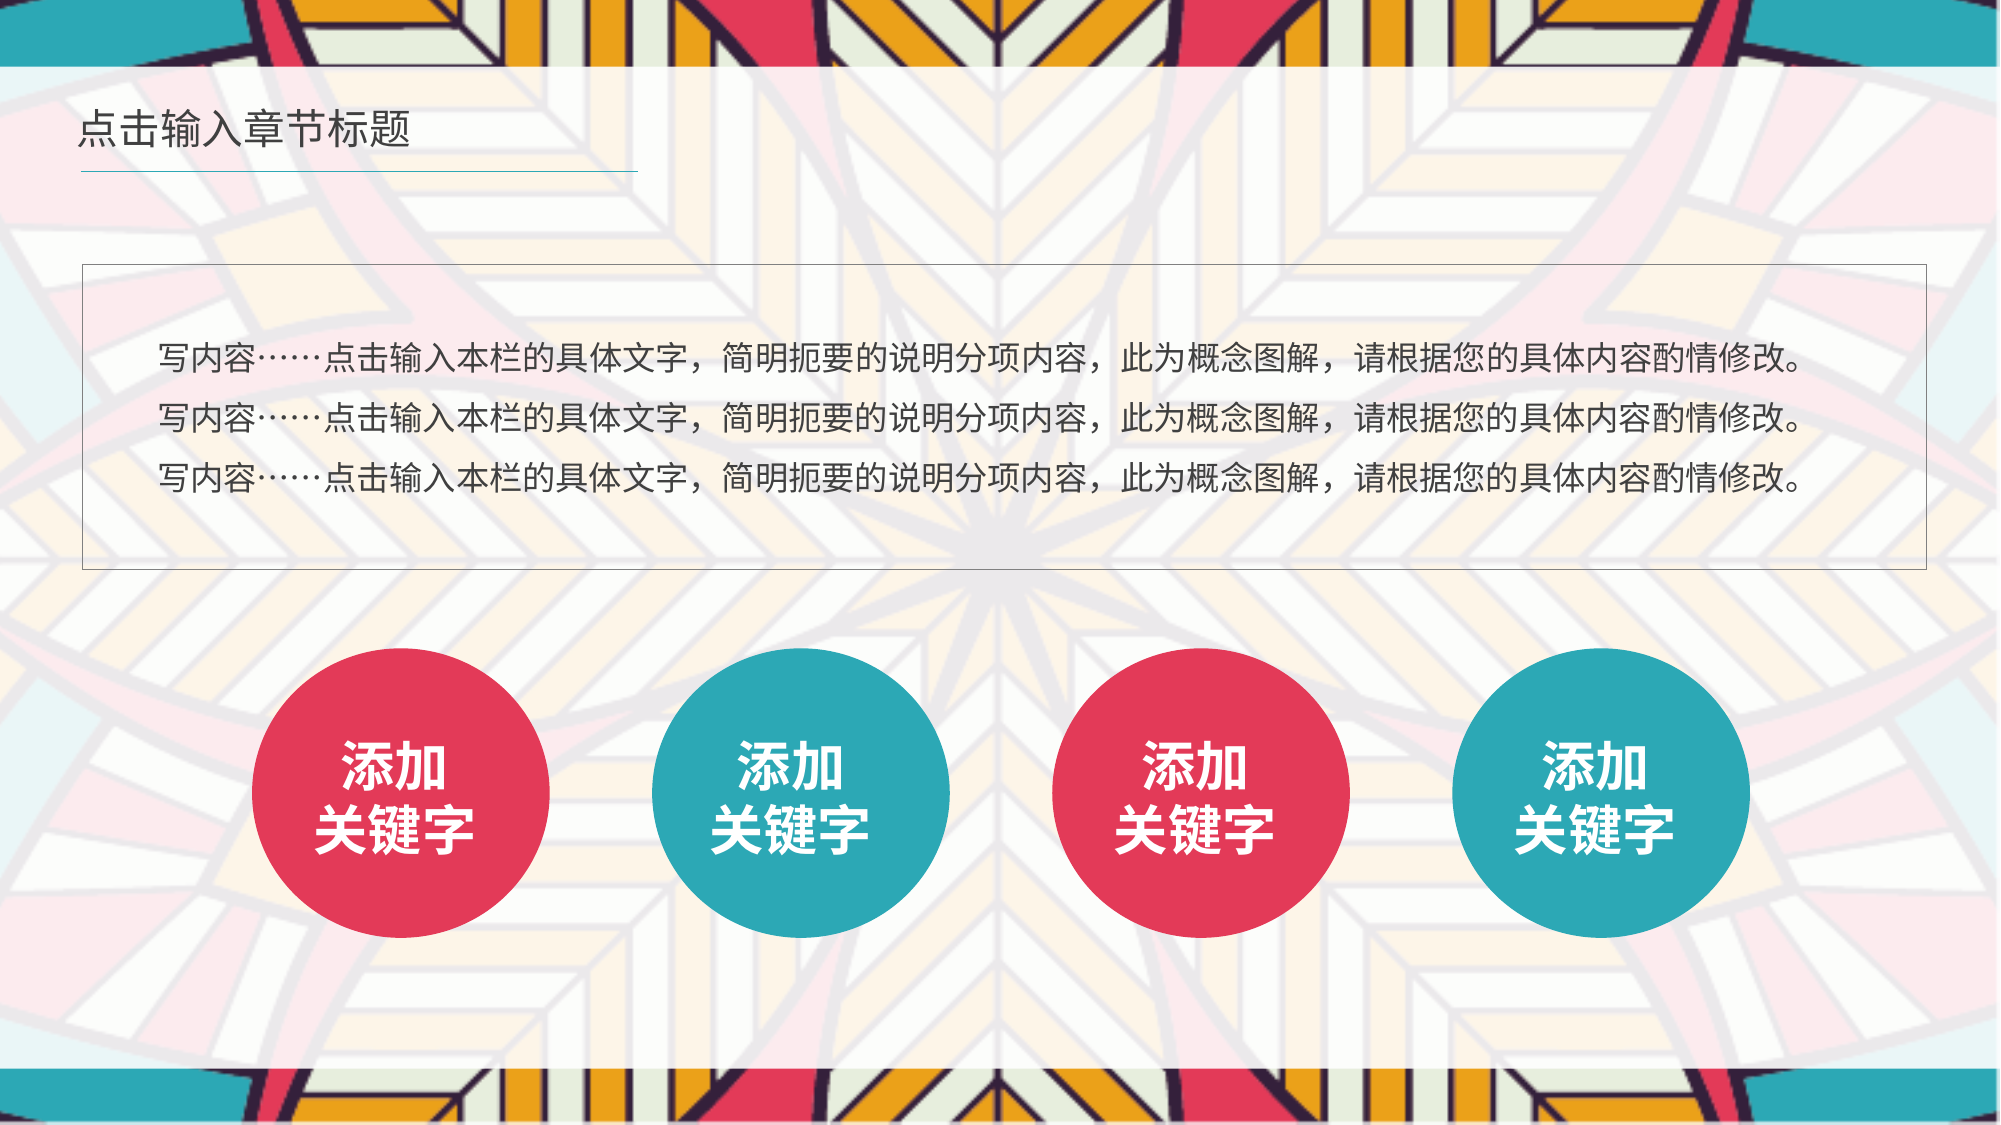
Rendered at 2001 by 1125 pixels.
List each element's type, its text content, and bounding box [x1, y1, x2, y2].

list 点击输入章节标题 [61, 90, 784, 172]
text_box 添加 关键字 [273, 731, 517, 862]
picture [0, 0, 2000, 66]
text_box 添加 关键字 [669, 731, 913, 862]
text_box [81, 263, 1927, 571]
text_box [1052, 648, 1350, 938]
text_box 添加 关键字 [1073, 731, 1317, 862]
text_box [1452, 648, 1750, 938]
text_box 添加 关键字 [1473, 731, 1717, 862]
text_box [652, 648, 950, 938]
text_box [252, 648, 550, 938]
picture [0, 1069, 2000, 1125]
text_box 写内容……点击输入本栏的具体文字，简明扼要的说明分项内容，此为概念图解，请根据您的具体内容酌情修改。写内容……点击输入本栏的具体文字，简明扼要的说明分项内容，此为概念图解，请根据您的具体内容酌情修改。写内容……点击输入本栏的具体文字，简明扼要的说明分项内容，此为概念图解，请根据您的具体内容酌情修改。 [157, 317, 1852, 498]
